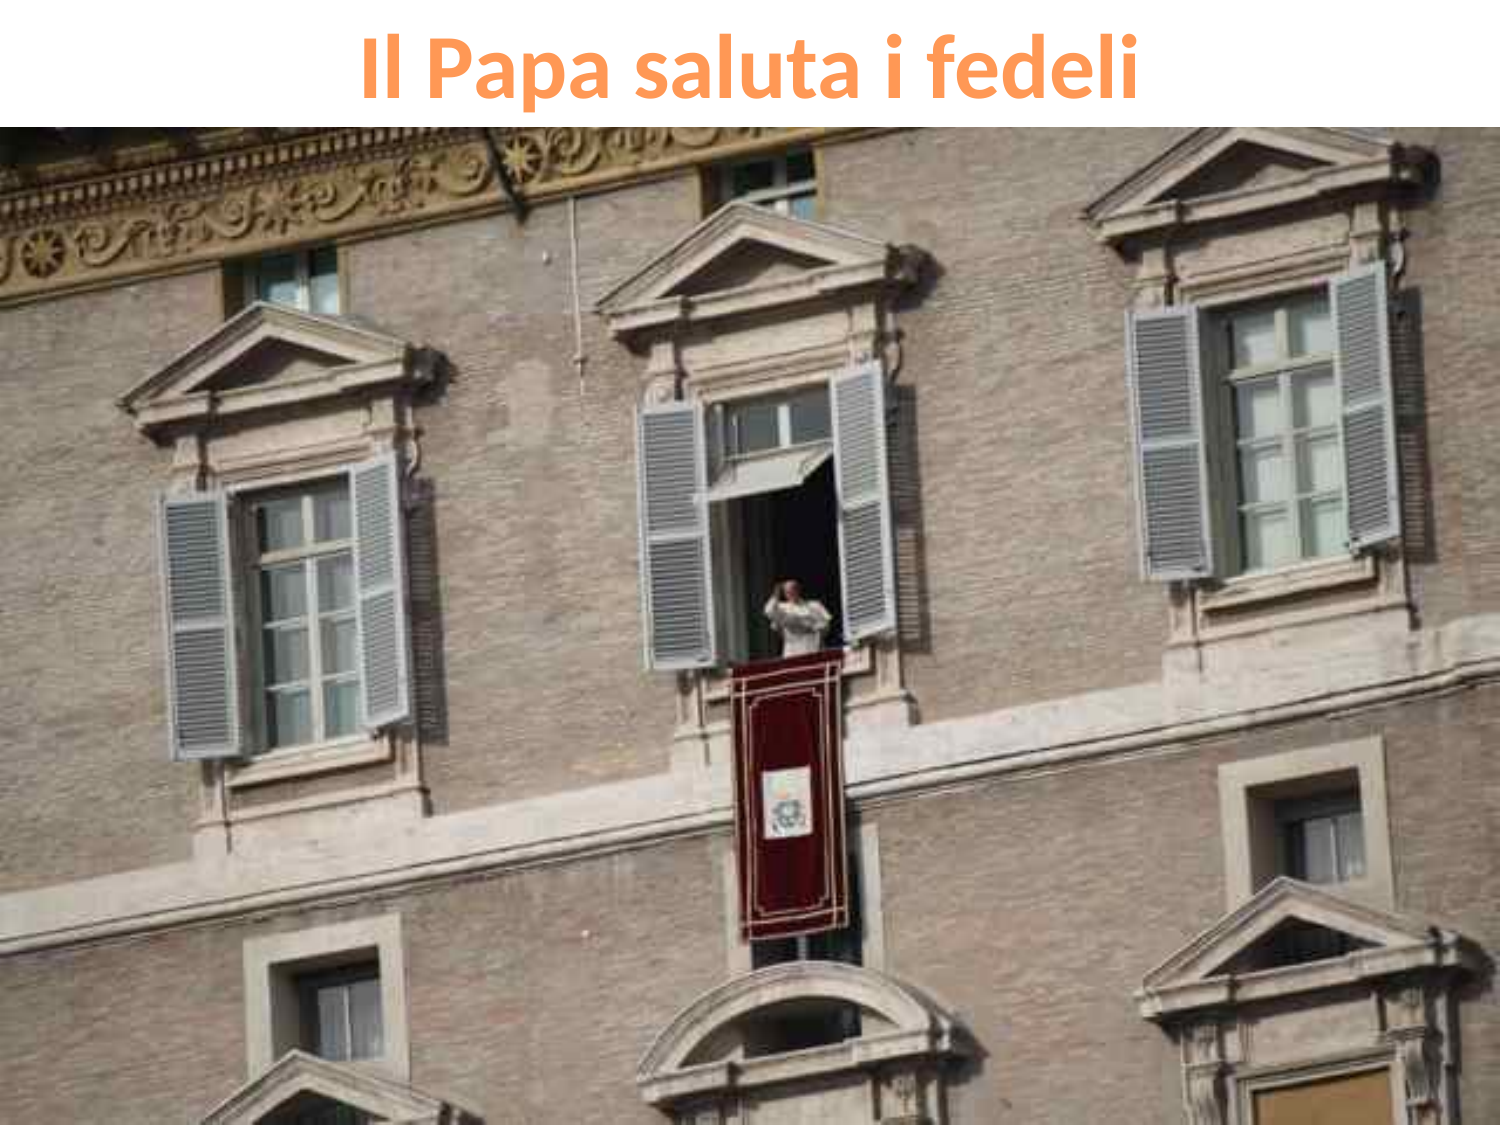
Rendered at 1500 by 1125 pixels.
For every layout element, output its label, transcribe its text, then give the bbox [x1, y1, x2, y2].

title Il Papa saluta i fedeli [75, 0, 1425, 125]
picture [0, 126, 1500, 1125]
